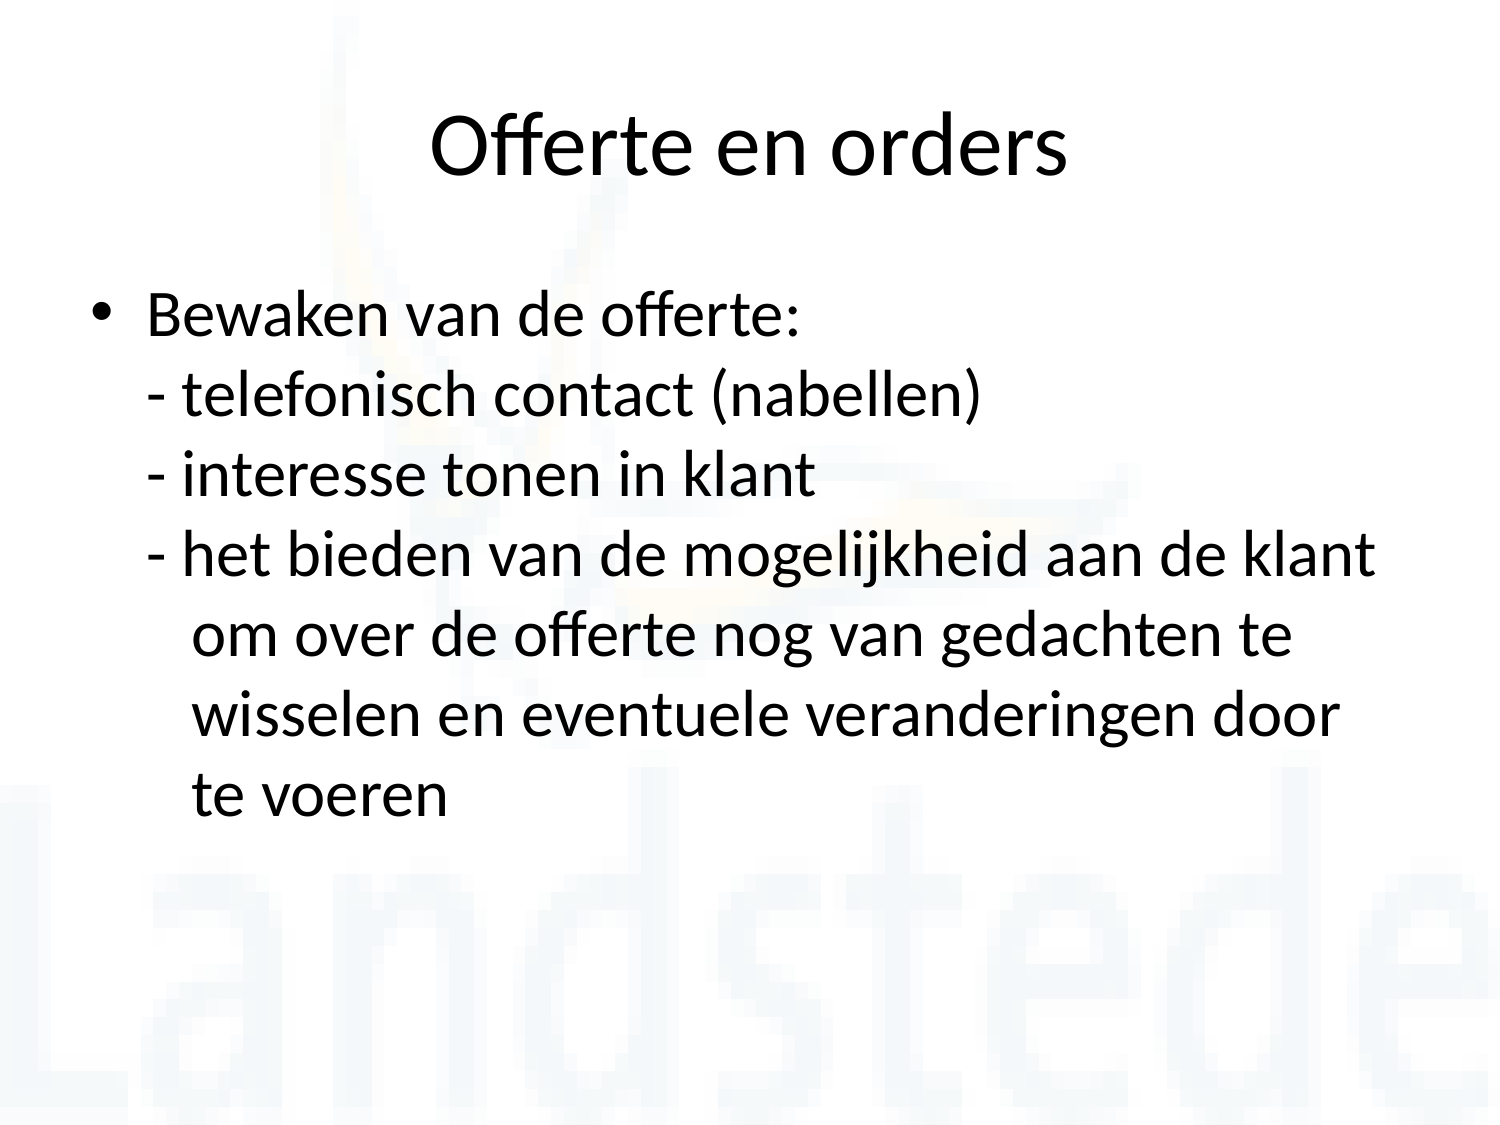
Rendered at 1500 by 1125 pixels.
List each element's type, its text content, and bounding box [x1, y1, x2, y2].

title Offerte en orders [75, 45, 1425, 233]
list Bewaken van de offerte: - telefonisch contact (nabellen) - interesse tonen in klant - het bieden van de mogelijkheid aan de klant om over de offerte nog van gedachten te wisselen en eventuele veranderingen door te voeren [75, 262, 1425, 1005]
